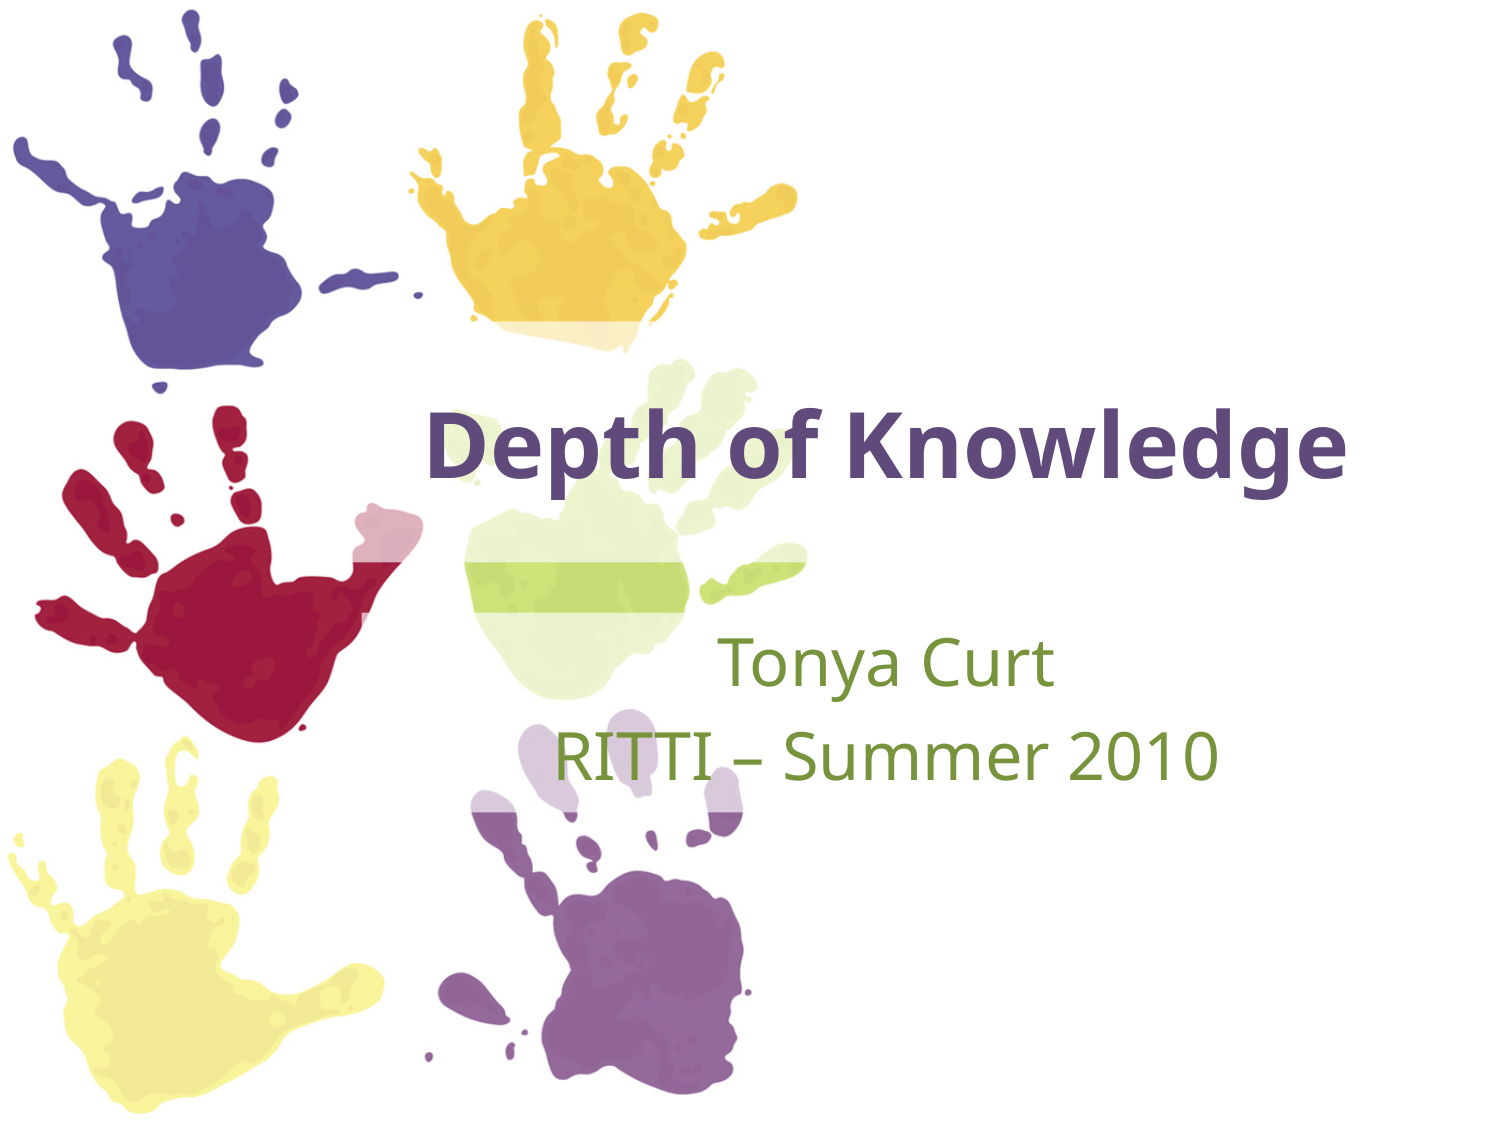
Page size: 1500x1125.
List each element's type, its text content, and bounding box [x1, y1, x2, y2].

subtitle Tonya Curt RITTI – Summer 2010 [361, 612, 1412, 813]
picture [0, 0, 815, 1125]
title Depth of Knowledge [310, 321, 1463, 563]
